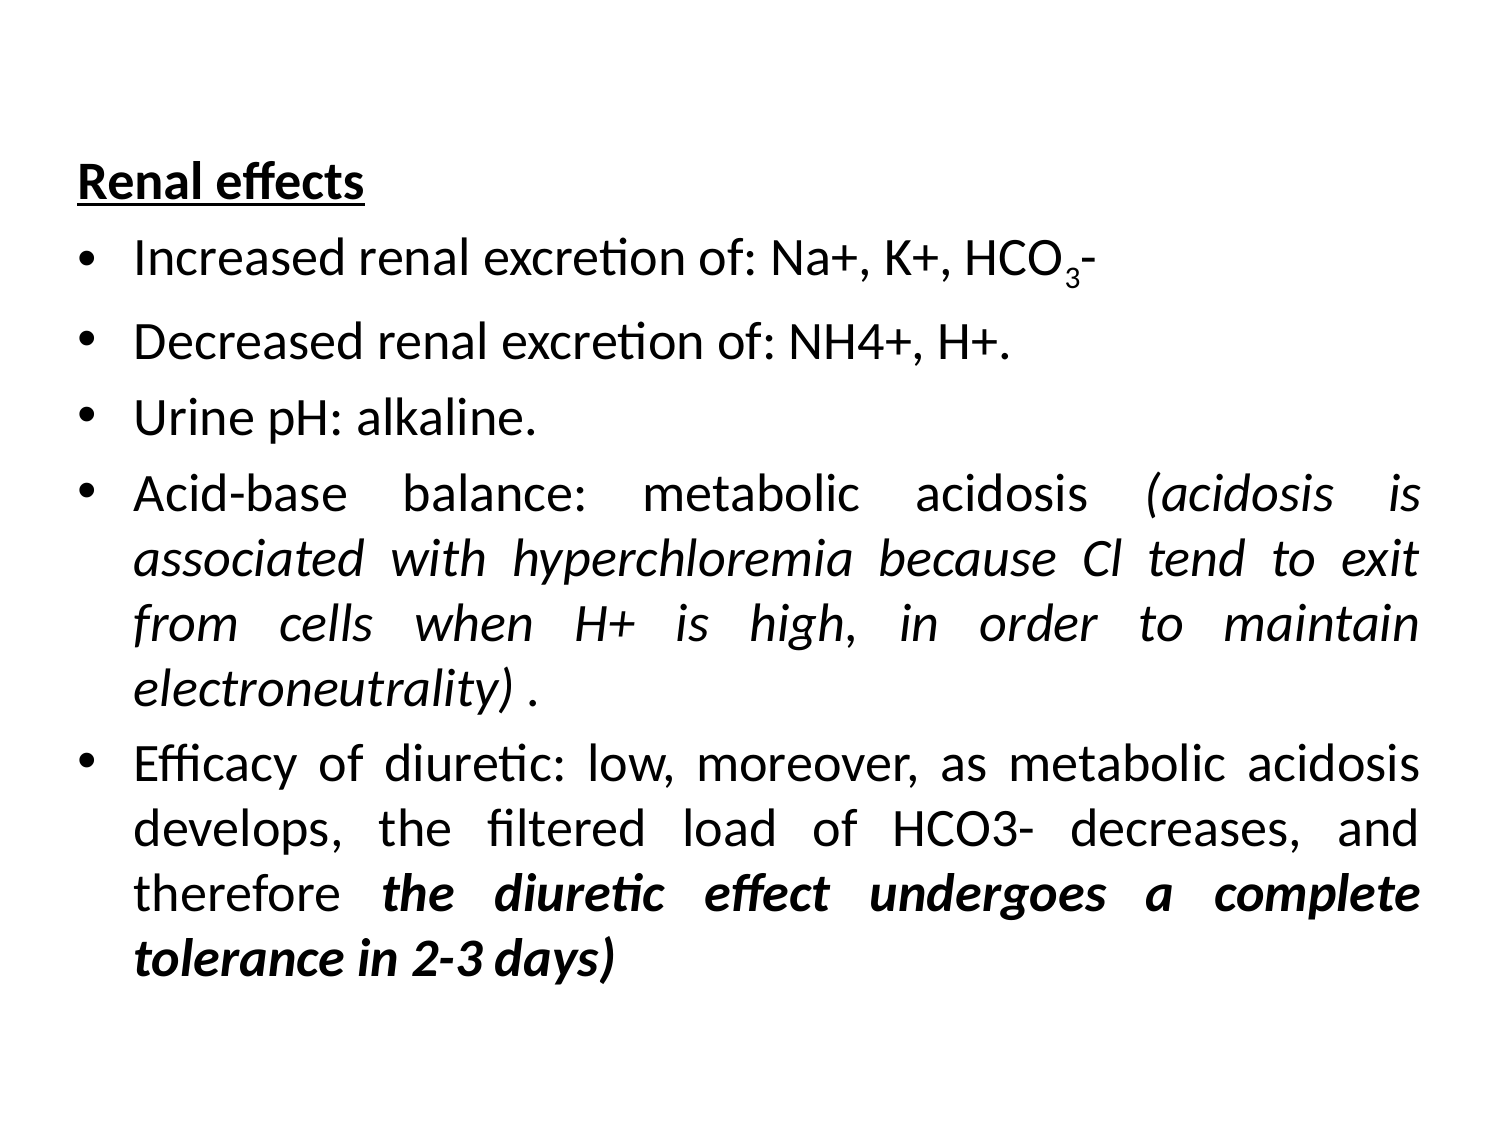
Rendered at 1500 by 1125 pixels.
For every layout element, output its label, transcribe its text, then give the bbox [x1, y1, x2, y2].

list Renal effects Increased renal excretion of: Na+, K+, HCO3- Decreased renal excretion of: NH4+, H+. Urine pH: alkaline. Acid-base balance: metabolic acidosis (acidosis is associated with hyperchloremia because Cl tend to exit from cells when H+ is high, in order to maintain electroneutrality) . Efficacy of diuretic: low, moreover, as metabolic acidosis develops, the filtered load of HCO3- decreases, and therefore the diuretic effect undergoes a complete tolerance in 2-3 days) [62, 137, 1438, 958]
